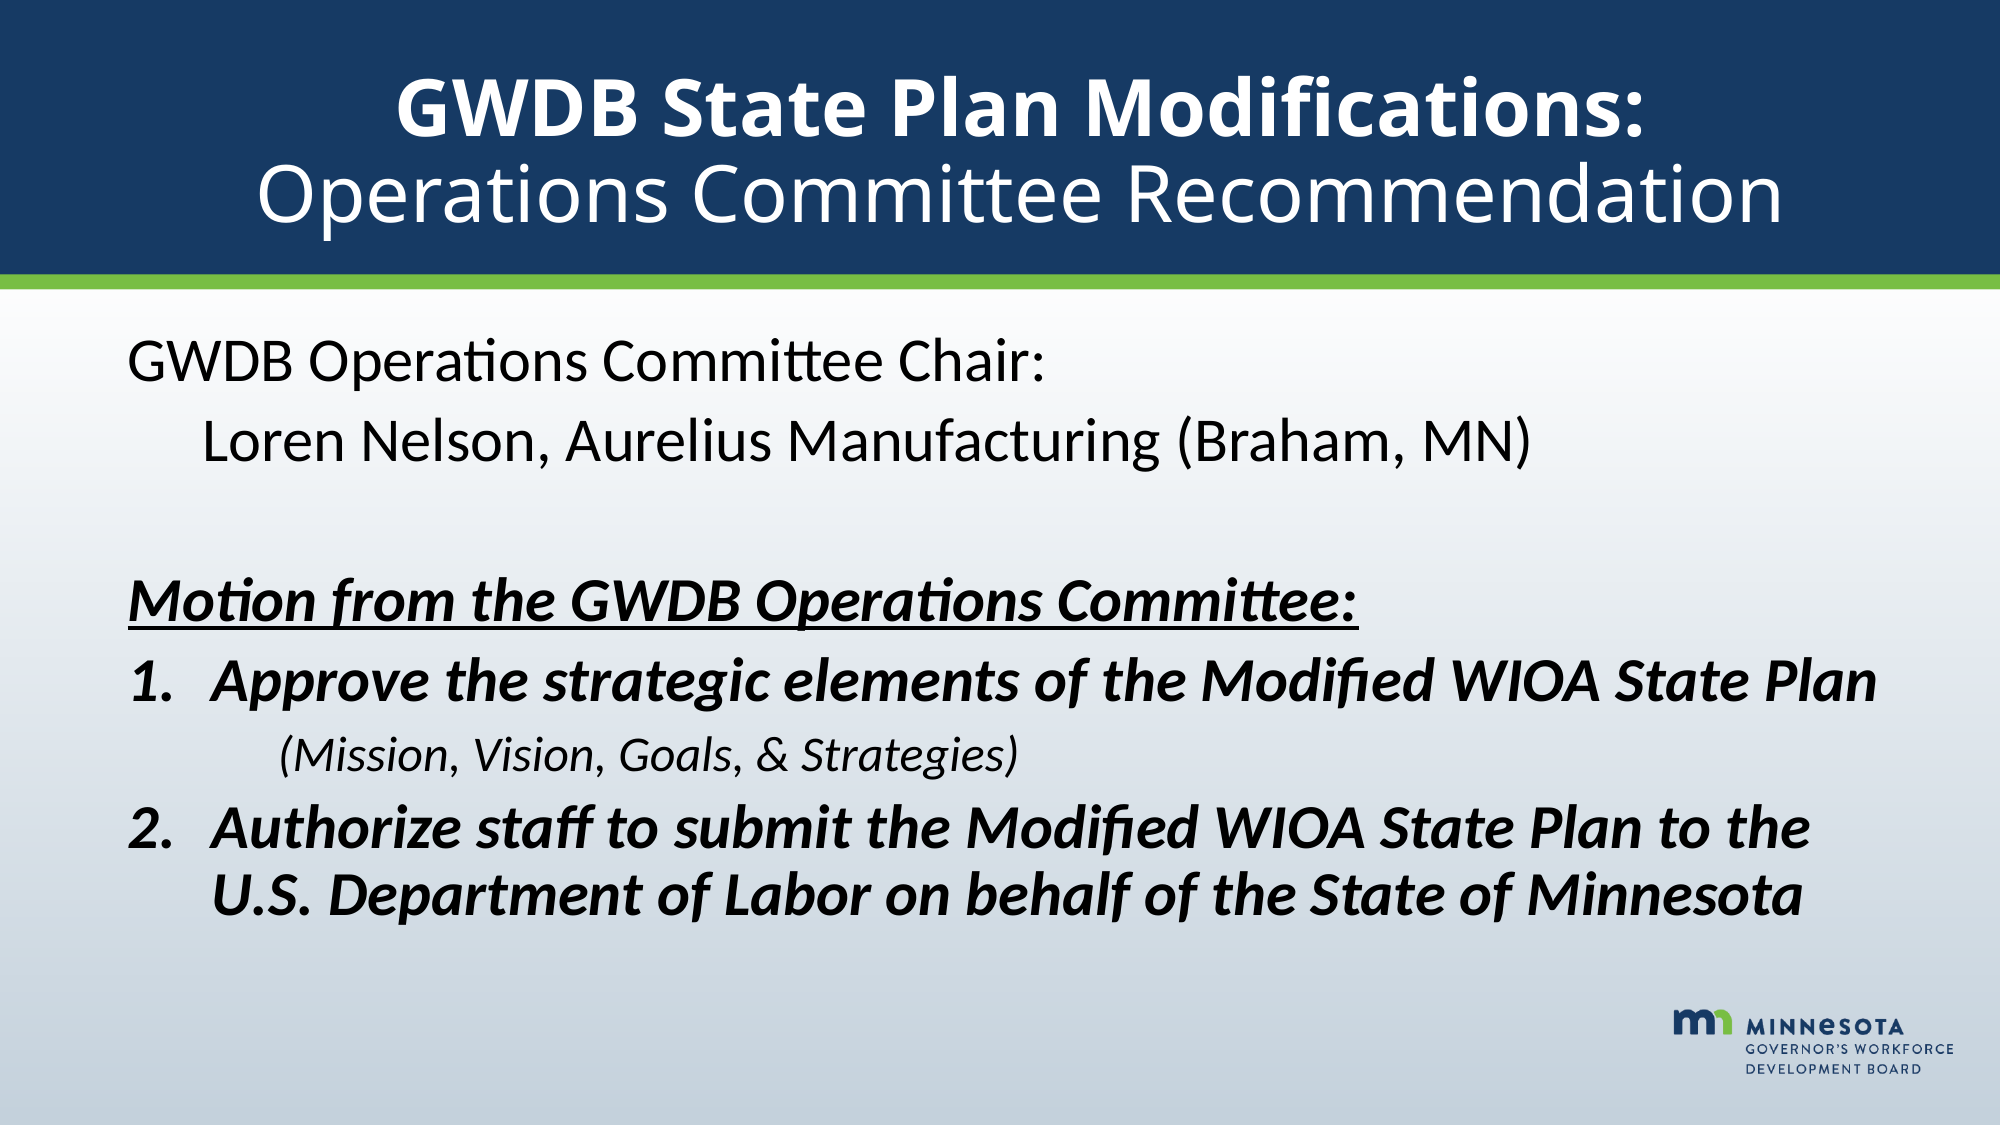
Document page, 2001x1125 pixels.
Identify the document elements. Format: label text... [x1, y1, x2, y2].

picture [0, 0, 2000, 1125]
list GWDB Operations Committee Chair: Loren Nelson, Aurelius Manufacturing (Braham, MN) Motion from the GWDB Operations Committee: Approve the strategic elements of the Modified WIOA State Plan (Mission, Vision, Goals, & Strategies) Authorize staff to submit the Modified WIOA State Plan to the U.S. Department of Labor on behalf of the State of Minnesota [97, 320, 1903, 1035]
title GWDB State Plan Modifications: Operations Committee Recommendation [158, 45, 1884, 263]
